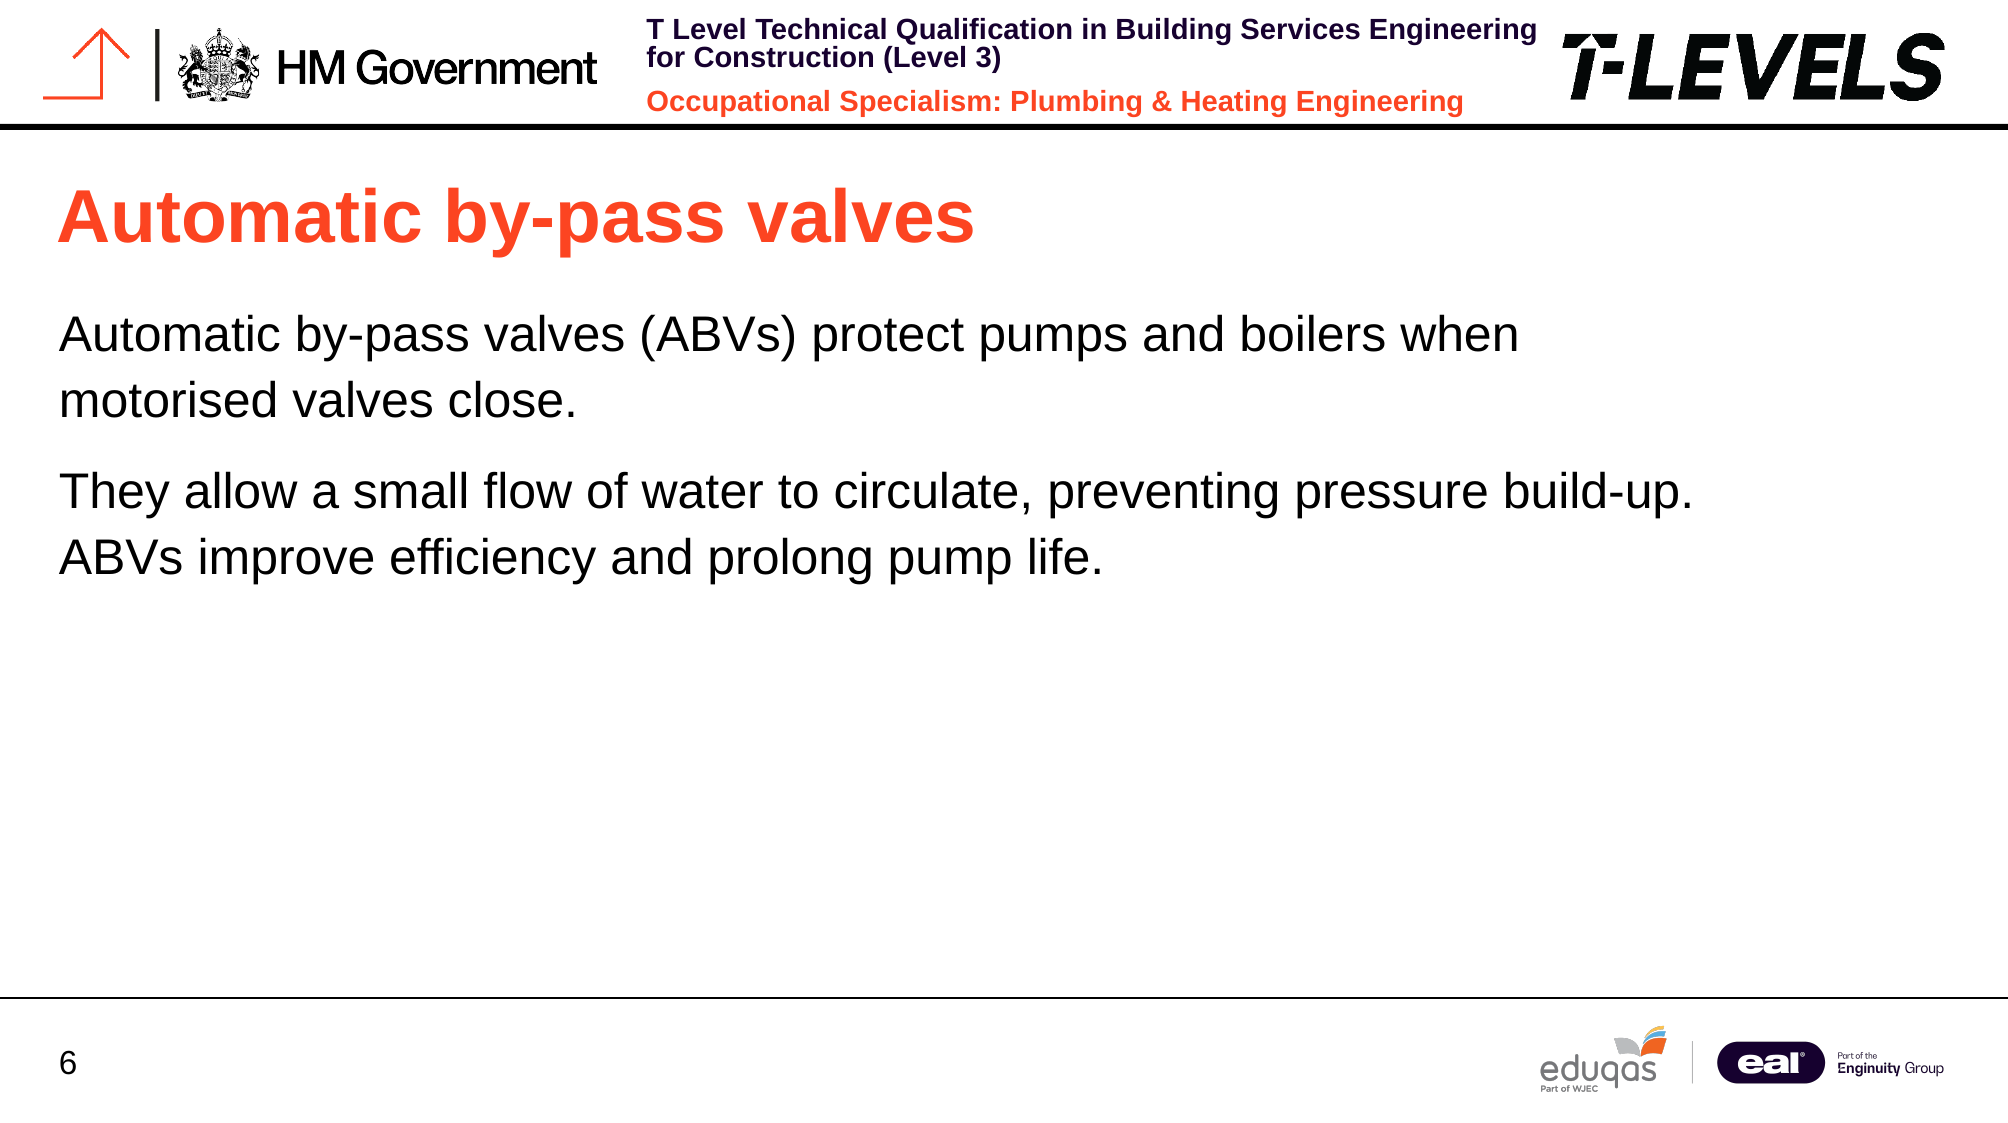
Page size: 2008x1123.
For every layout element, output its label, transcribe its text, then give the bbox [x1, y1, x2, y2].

picture [1535, 1021, 1949, 1097]
picture [38, 27, 136, 100]
title Automatic by-pass valves [41, 111, 1949, 314]
picture [155, 28, 597, 102]
list Automatic by-pass valves (ABVs) protect pumps and boilers when motorised valves close. They allow a small flow of water to circulate, preventing pressure build-up. ABVs improve efficiency and prolong pump life. [59, 295, 1745, 975]
picture [1543, 25, 1964, 108]
